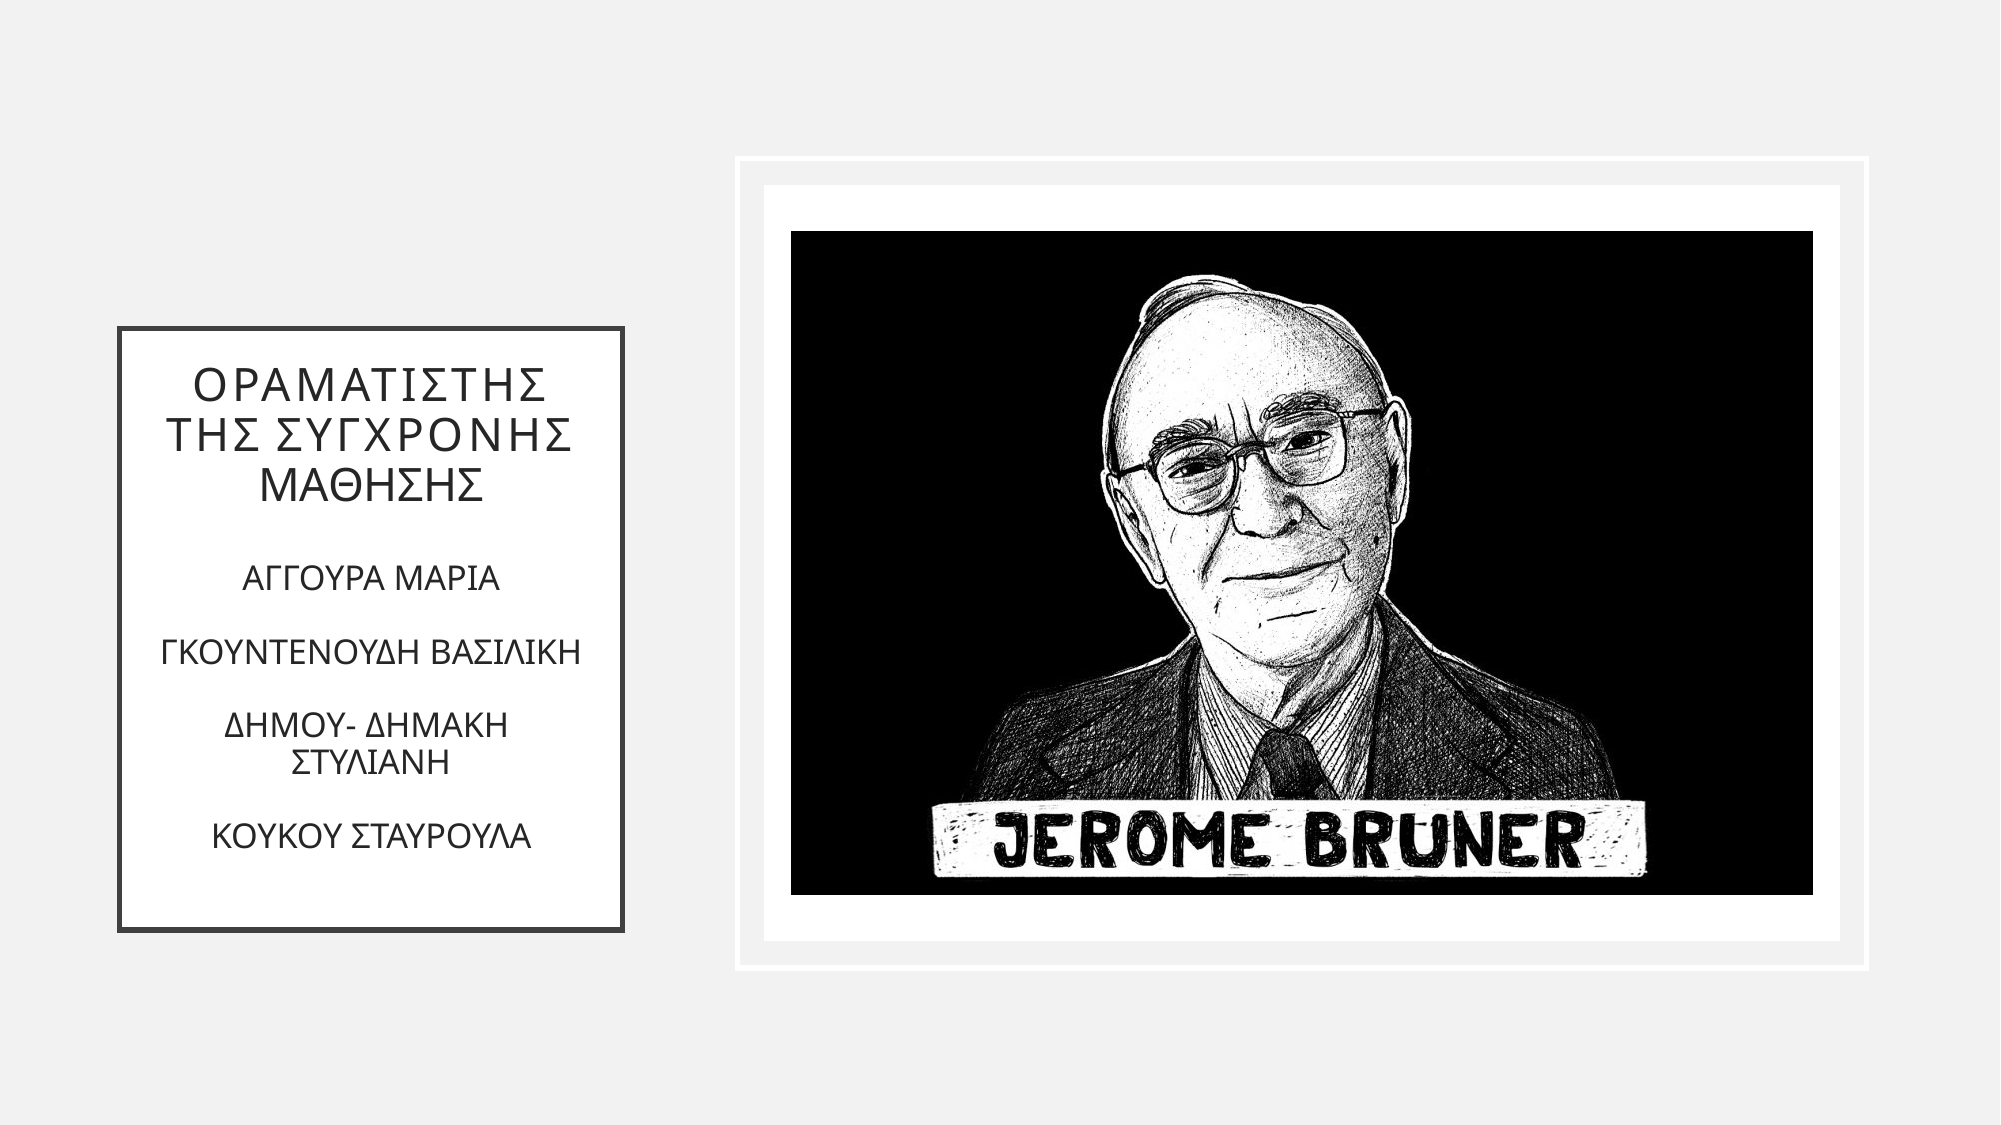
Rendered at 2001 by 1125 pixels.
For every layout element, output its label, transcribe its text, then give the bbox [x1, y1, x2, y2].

title ΟραματιστηΣ τησ συγχρονηΣ μαθησηΣ Αγγουρα μαρια γκουντενουδη βασιλικη δημου- δημακη στυλιανη κουκου σταυρουλα [117, 326, 625, 933]
picture [791, 231, 1813, 896]
text_box [736, 157, 1868, 969]
text_box [763, 184, 1841, 942]
